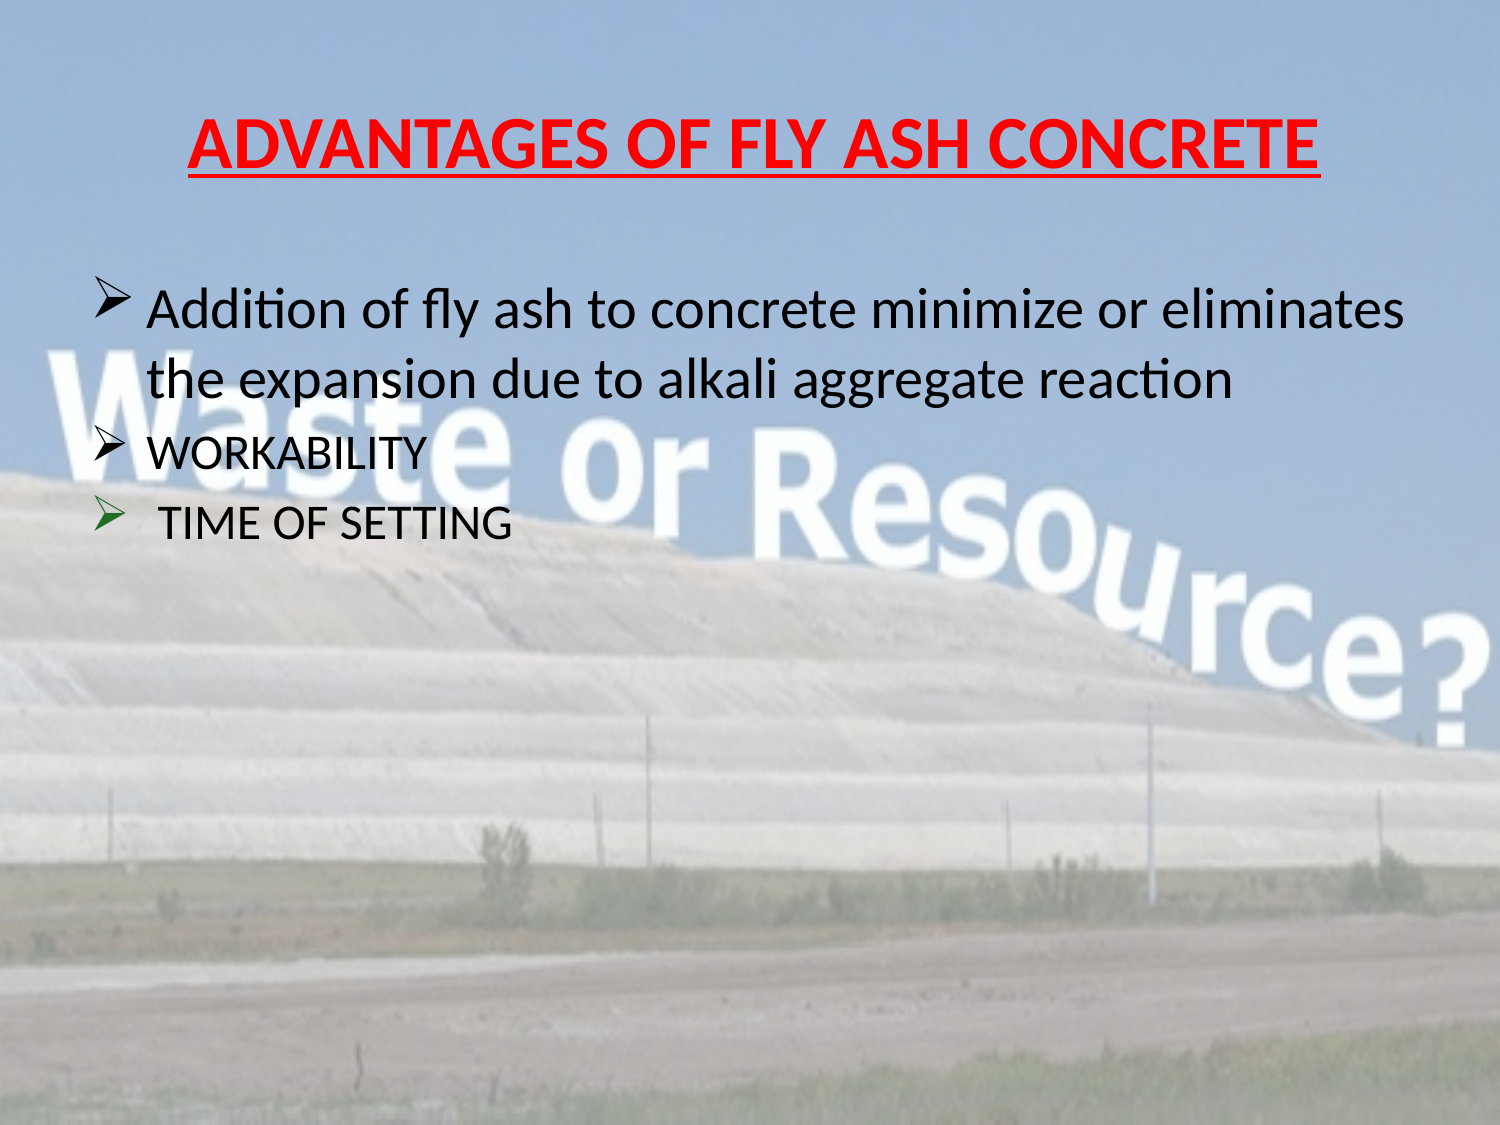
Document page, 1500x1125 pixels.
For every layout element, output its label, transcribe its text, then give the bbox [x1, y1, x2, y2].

title ADVANTAGES OF FLY ASH CONCRETE [79, 45, 1430, 233]
list Addition of fly ash to concrete minimize or eliminates the expansion due to alkali aggregate reaction WORKABILITY TIME OF SETTING [75, 262, 1425, 1005]
